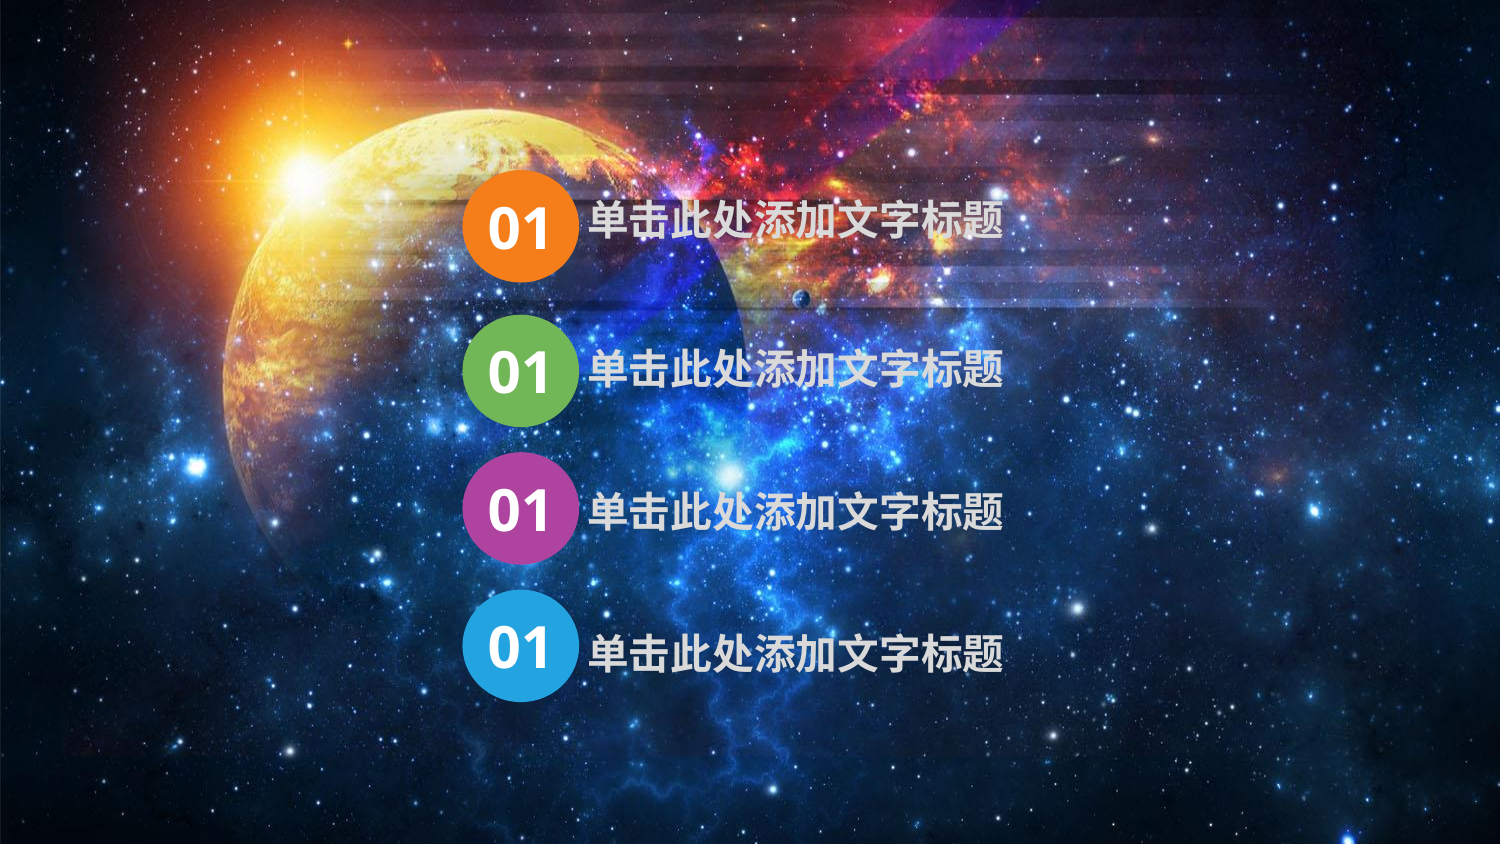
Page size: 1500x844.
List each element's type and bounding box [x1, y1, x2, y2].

text_box [462, 589, 580, 703]
text_box [462, 314, 580, 428]
text_box [462, 451, 580, 565]
picture [0, 0, 1500, 844]
text_box [462, 169, 580, 283]
